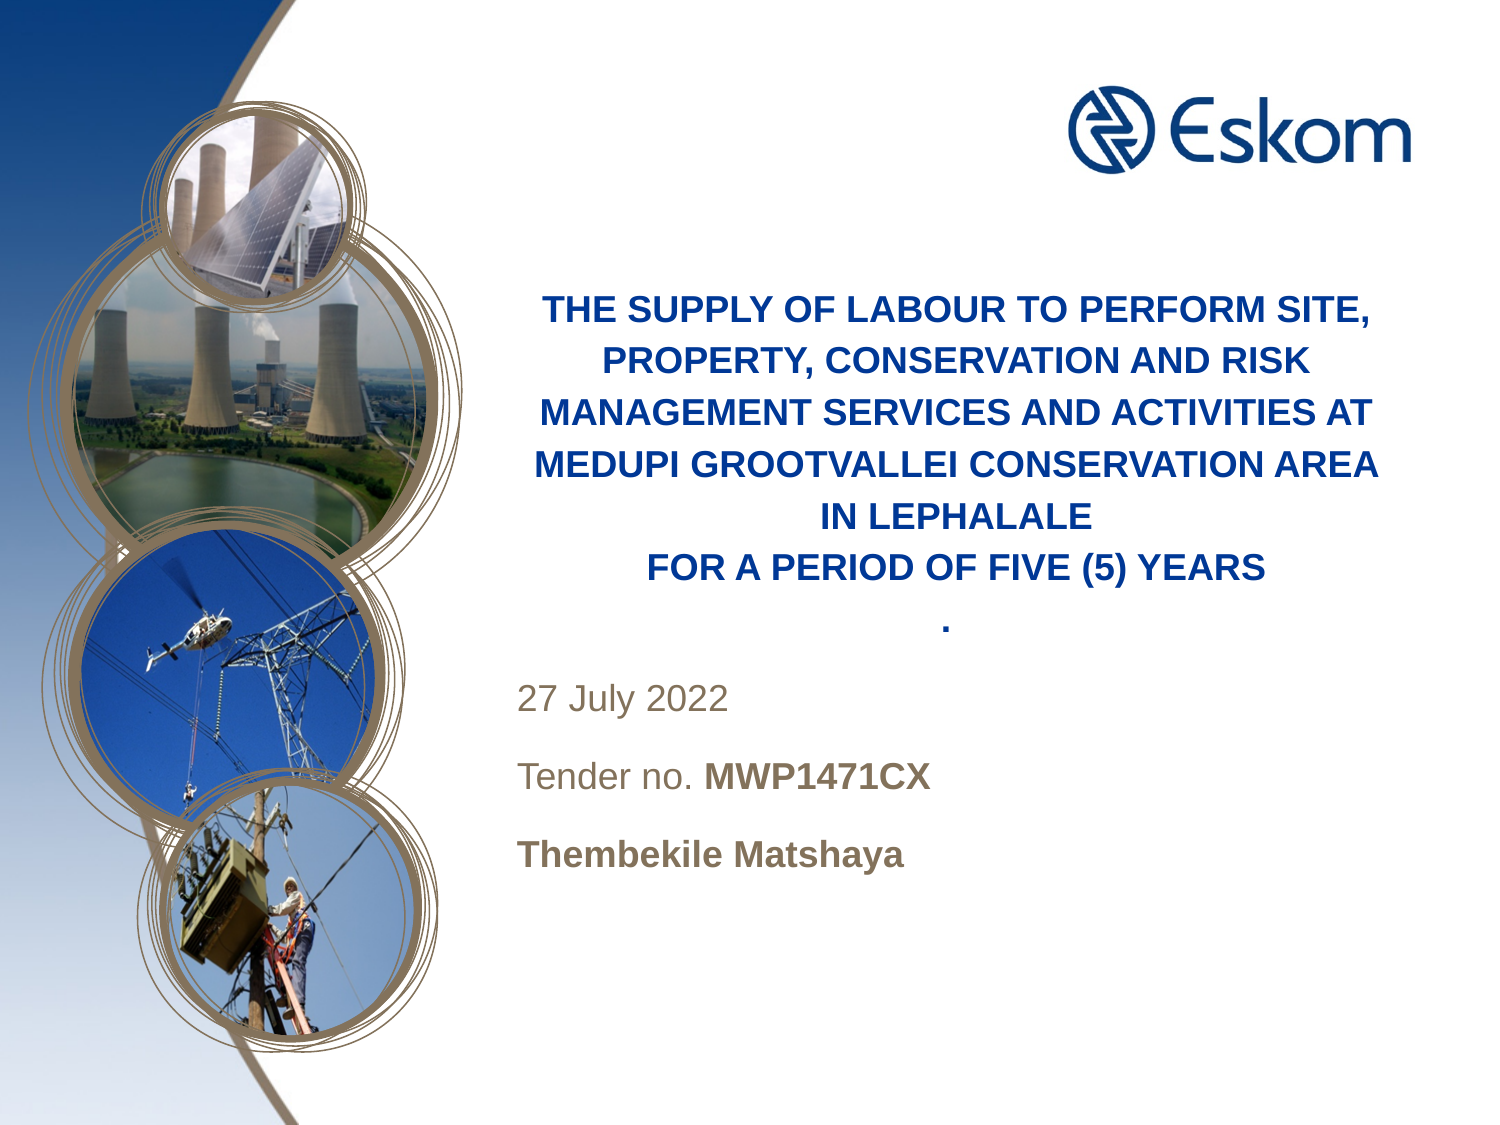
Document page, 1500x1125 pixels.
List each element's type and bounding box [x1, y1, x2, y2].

text_box [41, 506, 406, 850]
text_box [141, 101, 367, 313]
text_box [0, 0, 1500, 1125]
text_box [27, 196, 462, 607]
text_box [137, 768, 438, 1053]
